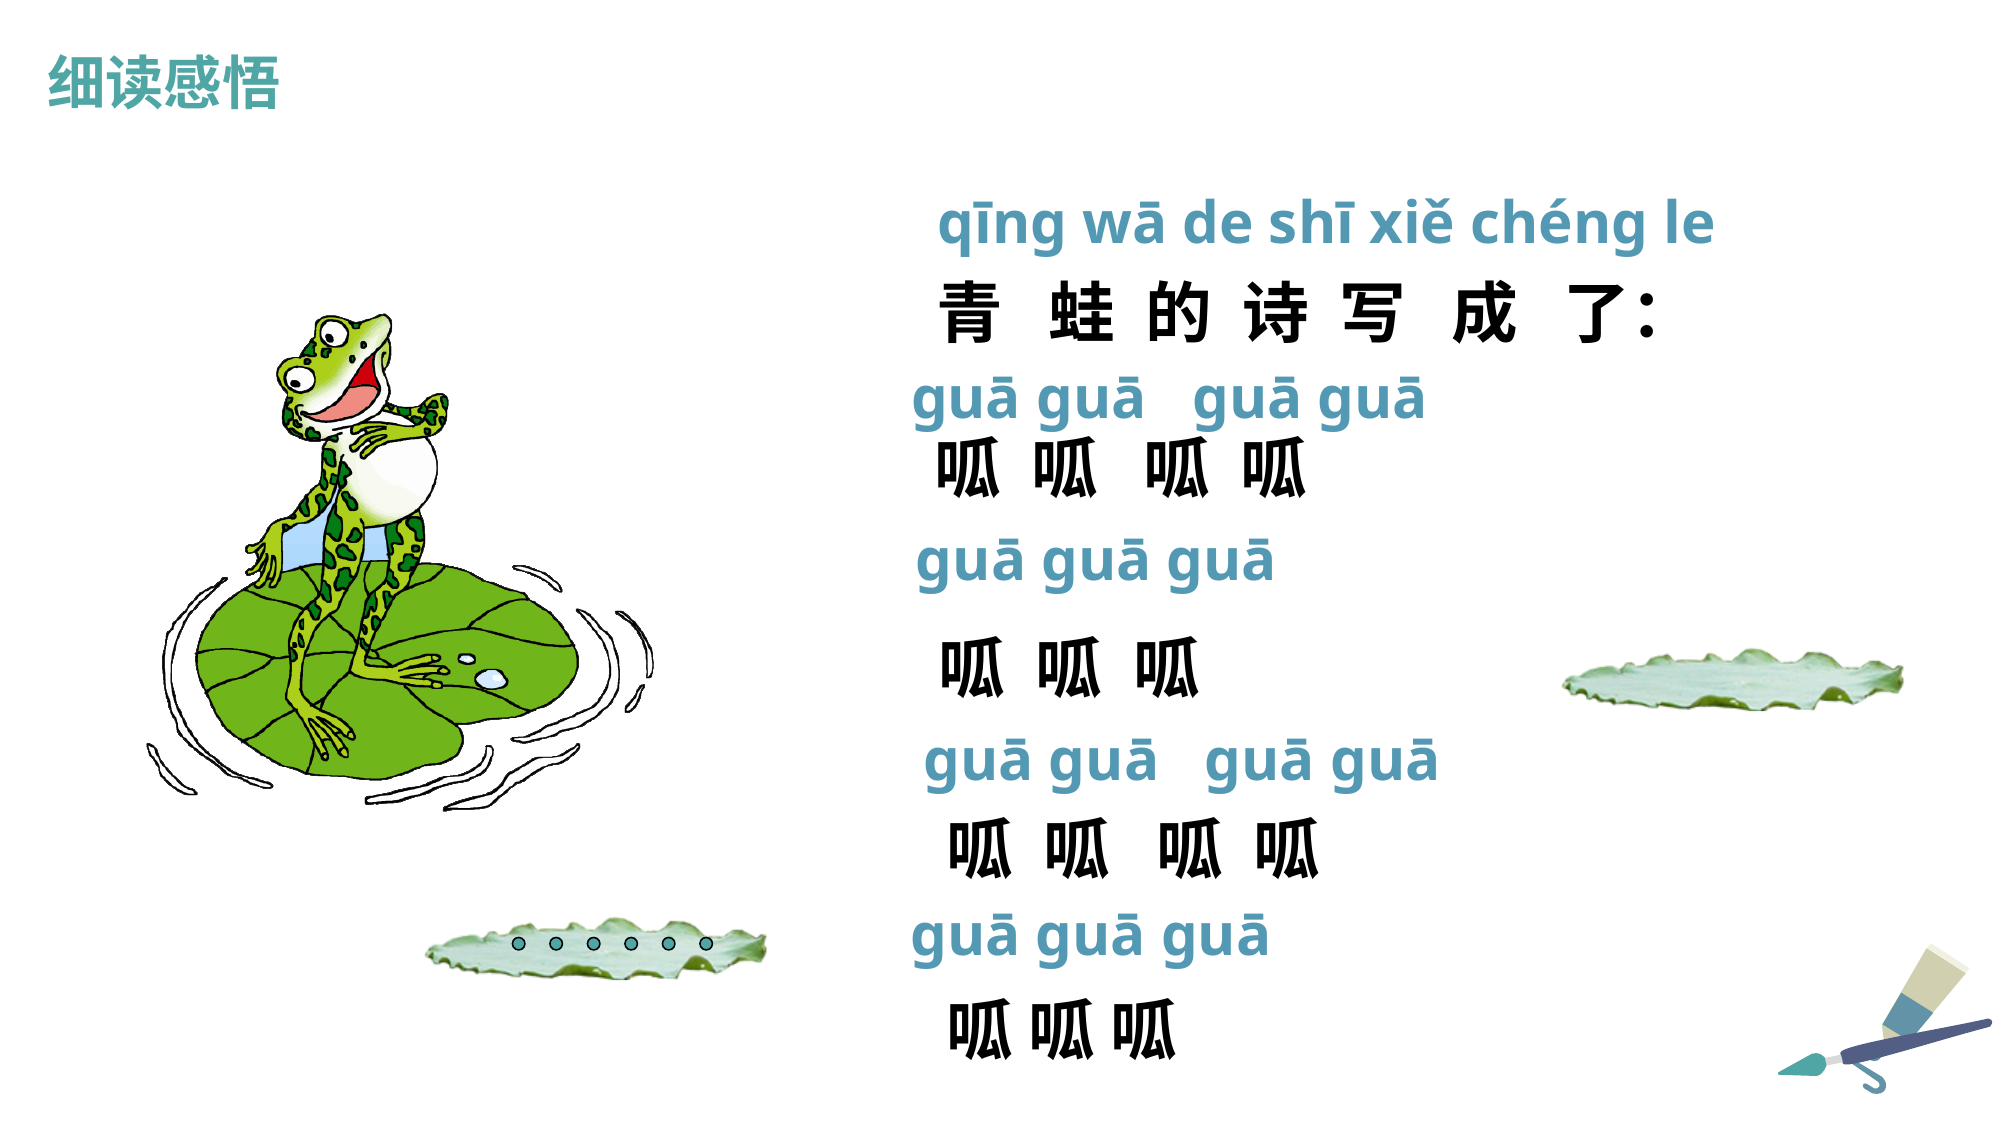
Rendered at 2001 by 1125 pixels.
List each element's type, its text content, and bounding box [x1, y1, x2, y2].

text_box qīnɡ wā de shī xiě chénɡ le [922, 177, 1731, 263]
text_box 呱 呱 呱 [924, 619, 1325, 714]
picture [16, 299, 708, 826]
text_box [1811, 945, 1974, 1125]
text_box ɡuā ɡuā ɡuā [895, 890, 1287, 975]
text_box ɡuā ɡuā ɡuā ɡuā [908, 714, 1487, 800]
text_box ɡuā ɡuā ɡuā [901, 515, 1292, 600]
text_box 细读感悟 [32, 38, 296, 124]
text_box 呱 呱 呱 呱 [931, 800, 1483, 896]
text_box 青 蛙 的 诗 写 成 了： [874, 263, 1807, 358]
picture [1529, 630, 1933, 750]
text_box 呱 呱 呱 呱 [919, 419, 1470, 514]
text_box ɡuā ɡuā ɡuā ɡuā [896, 352, 1474, 438]
text_box 呱 呱 呱 [931, 981, 1317, 1077]
picture [392, 899, 796, 1019]
